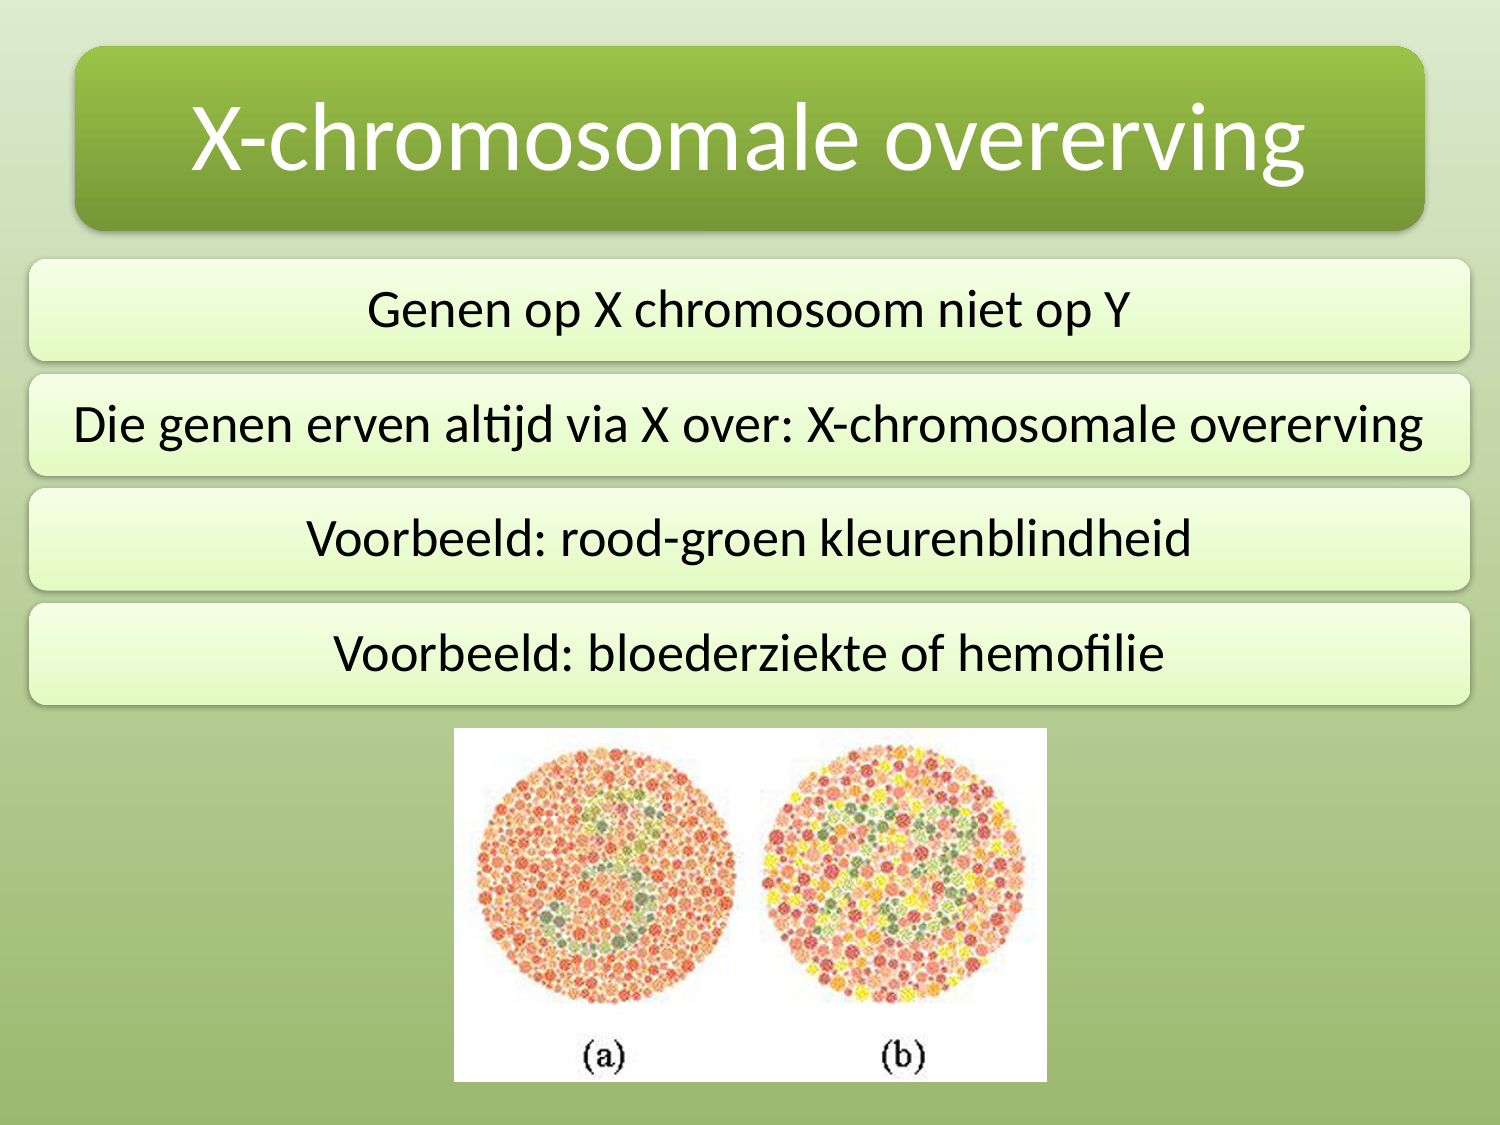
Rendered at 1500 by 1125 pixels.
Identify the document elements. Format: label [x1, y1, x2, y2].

list [29, 184, 1471, 781]
picture [454, 728, 1048, 1082]
text_box [74, 44, 1426, 182]
